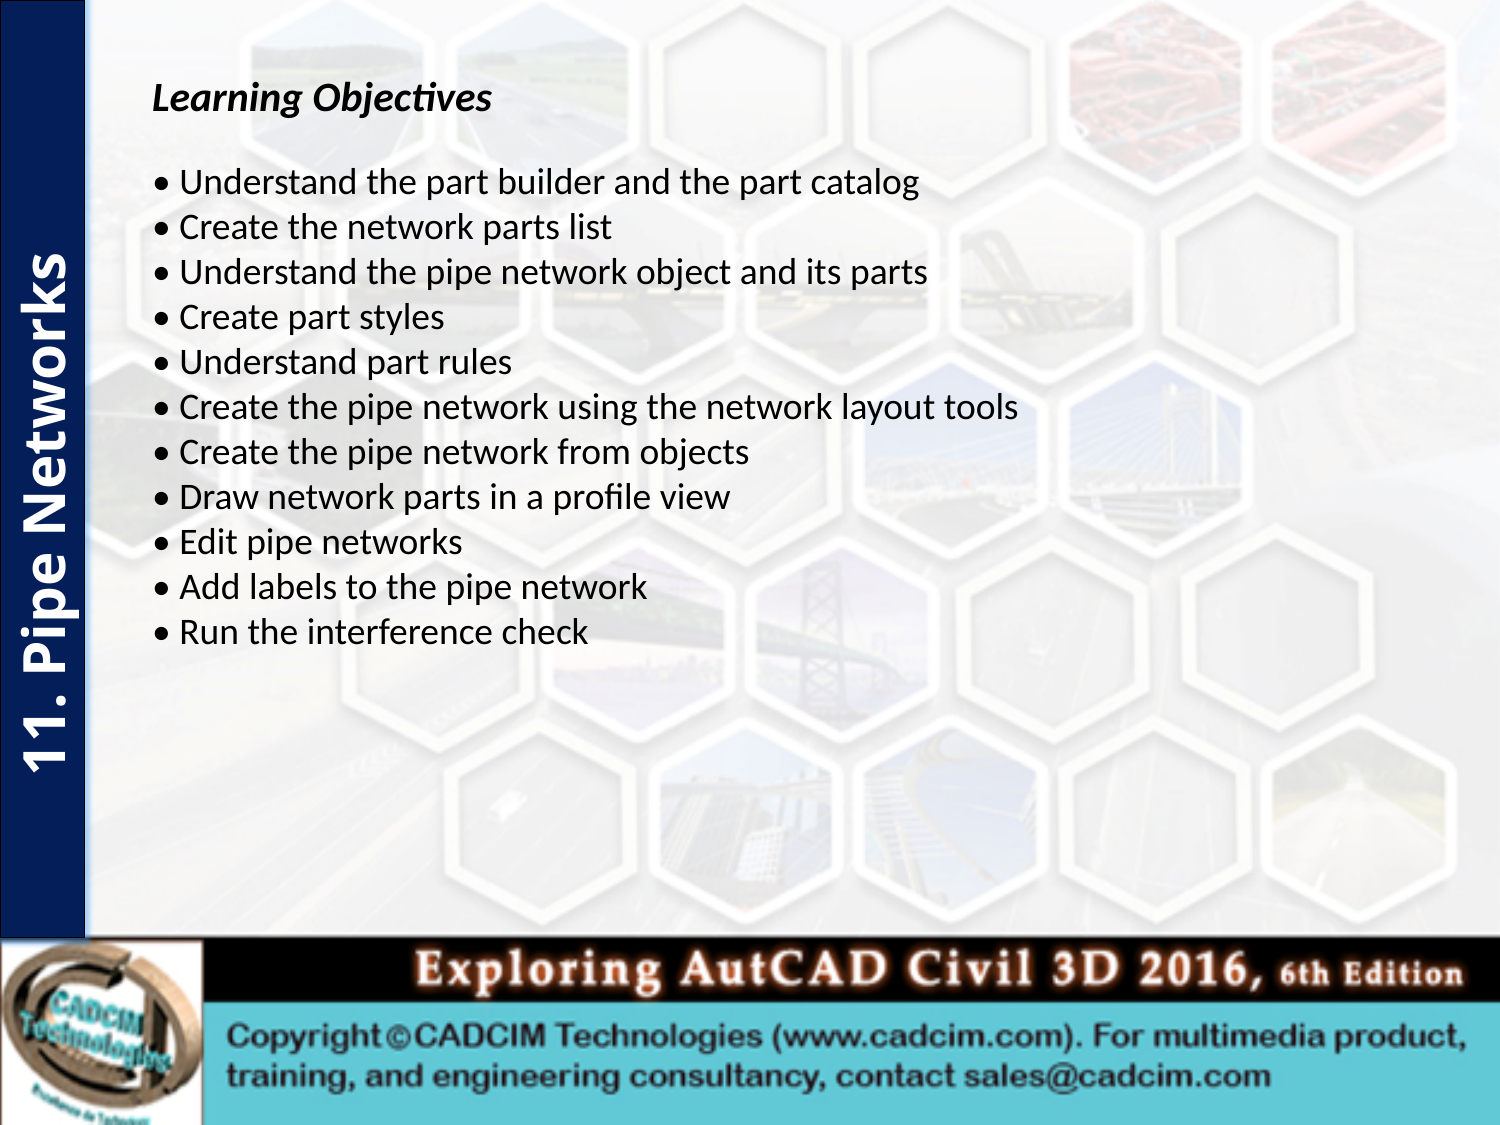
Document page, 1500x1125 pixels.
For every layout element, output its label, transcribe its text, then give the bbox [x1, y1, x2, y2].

picture [0, 0, 1500, 1125]
text_box • Understand the part builder and the part catalog • Create the network parts list • Understand the pipe network object and its parts • Create part styles • Understand part rules • Create the pipe network using the network layout tools • Create the pipe network from objects • Draw network parts in a profile view • Edit pipe networks • Add labels to the pipe network • Run the interference check [137, 149, 1100, 660]
text_box Learning Objectives [137, 62, 588, 128]
